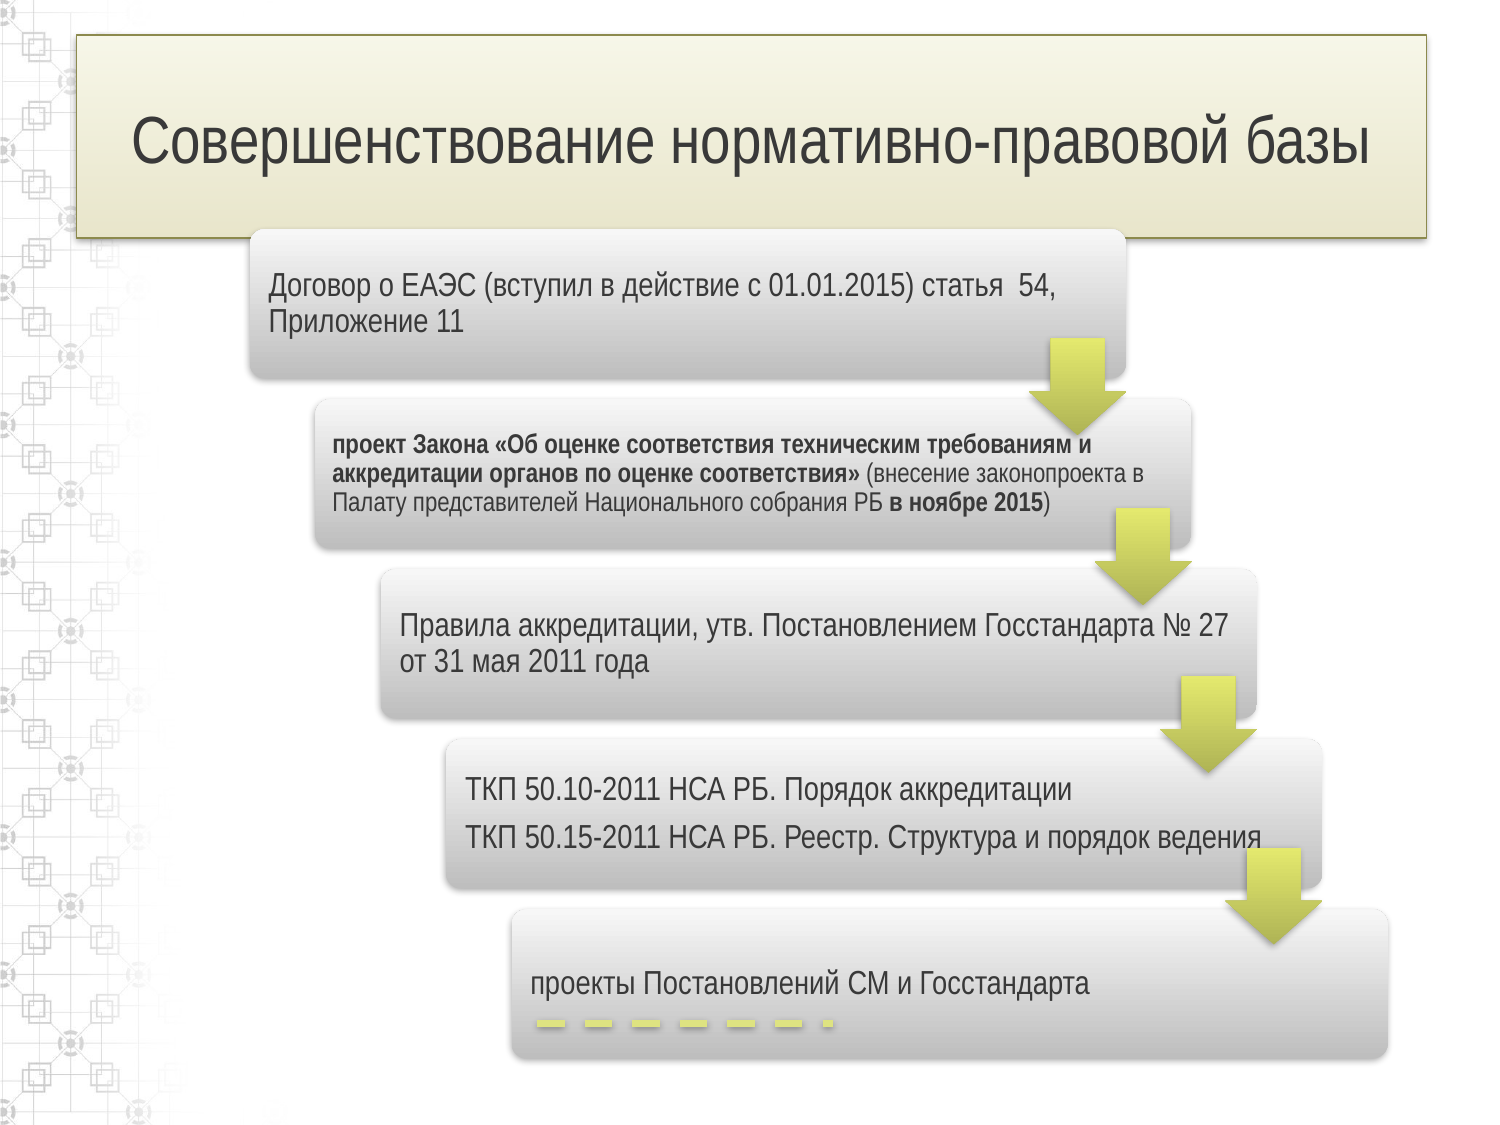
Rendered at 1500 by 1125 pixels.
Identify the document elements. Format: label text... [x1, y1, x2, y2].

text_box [249, 228, 1389, 1059]
picture [0, 0, 1500, 1125]
title Совершенствование нормативно-правовой базы [76, 34, 1427, 239]
